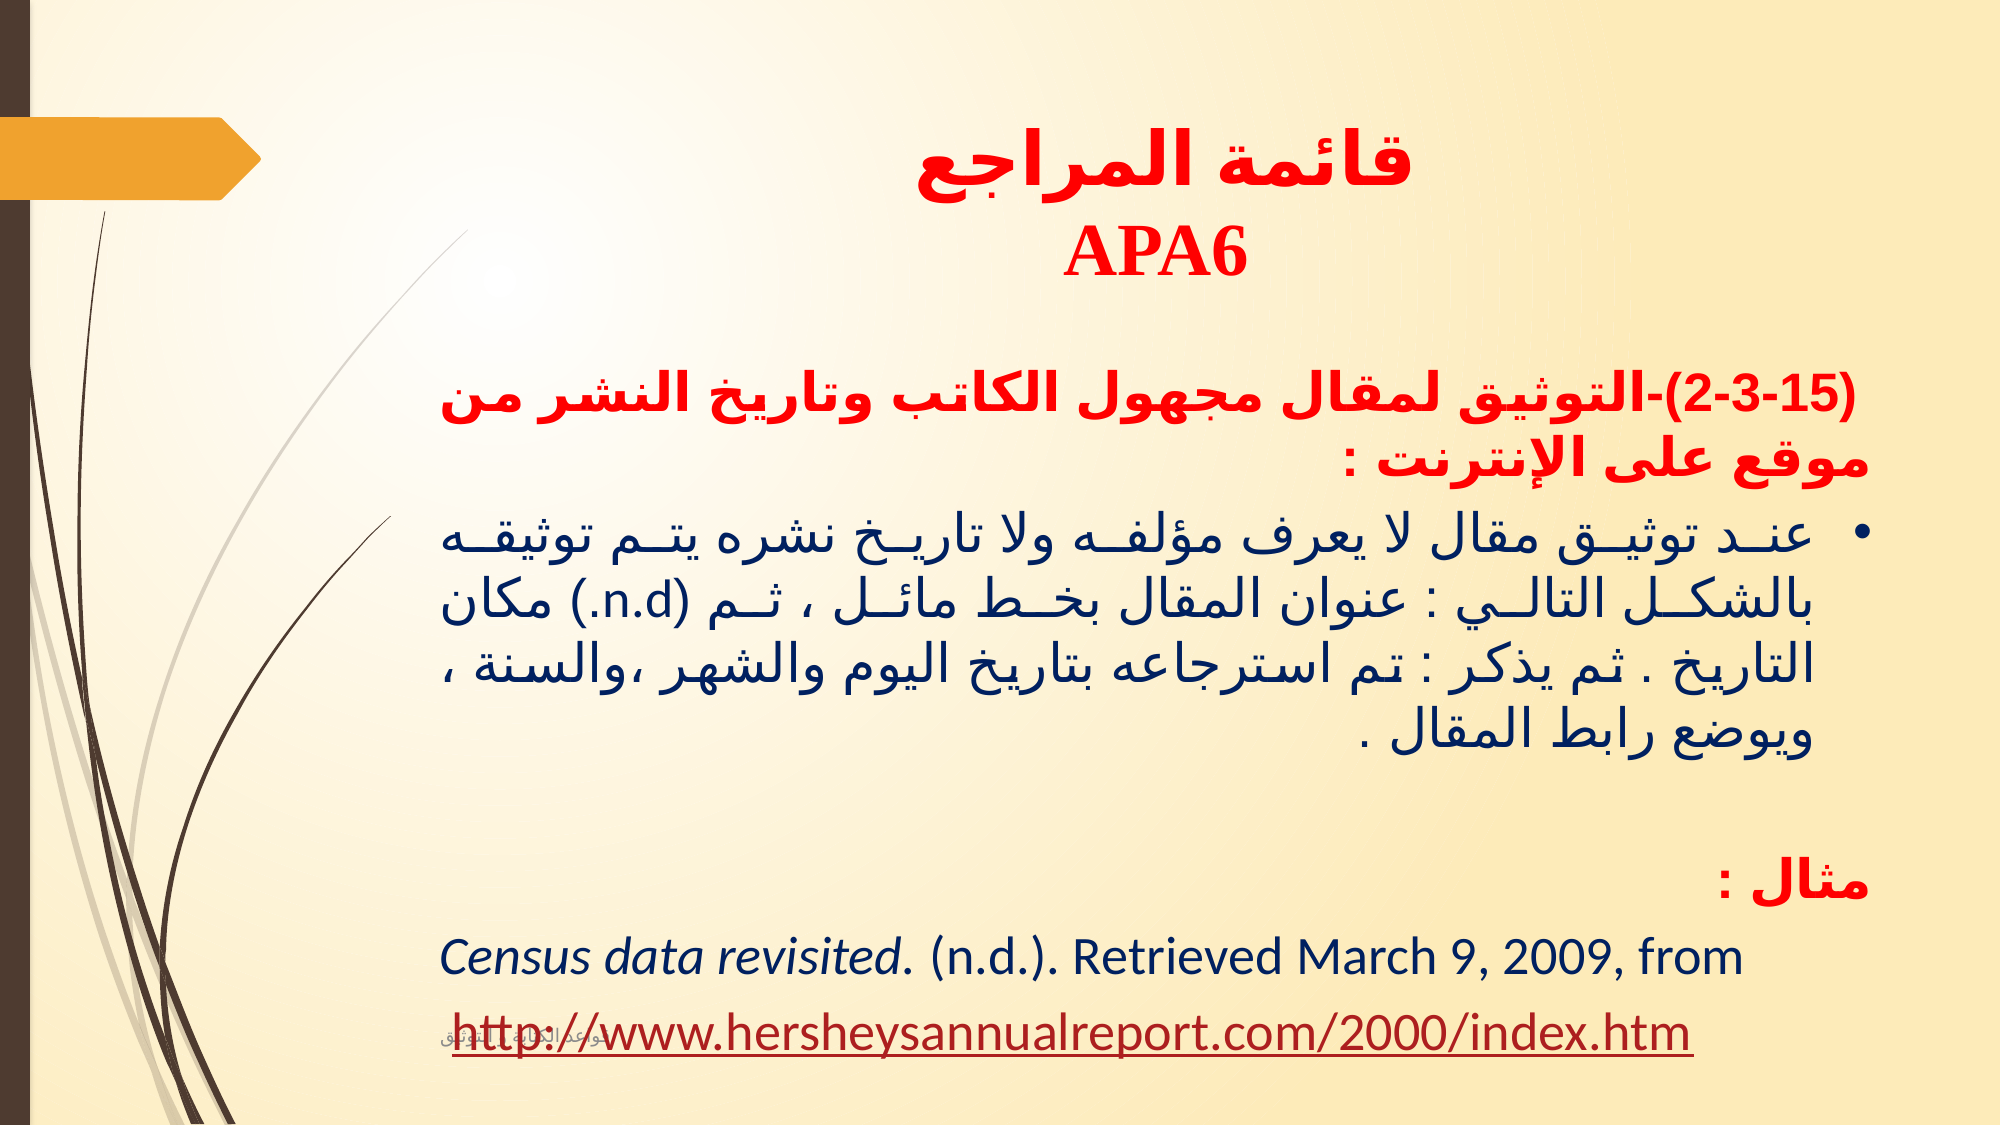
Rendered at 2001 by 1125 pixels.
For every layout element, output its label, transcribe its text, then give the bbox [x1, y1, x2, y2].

footer قواعد الكتابة و التوثيق [424, 1006, 1675, 1067]
title قائمة المراجع APA6 [425, 102, 1888, 313]
list (2-3-15)-التوثيق لمقال مجهول الكاتب وتاريخ النشر من موقع على الإنترنت : عند توثيق مقال لا يعرف مؤلفه ولا تاريخ نشره يتم توثيقه بالشكل التالي : عنوان المقال بخط مائل ، ثم (n.d.) مكان التاريخ . ثم يذكر : تم استرجاعه بتاريخ اليوم والشهر ،والسنة ، ويوضع رابط المقال . مثال : Census data revisited. (n.d.). Retrieved March 9, 2009, from http://www.hersheysannualreport.com/2000/index.htm [424, 350, 1888, 970]
